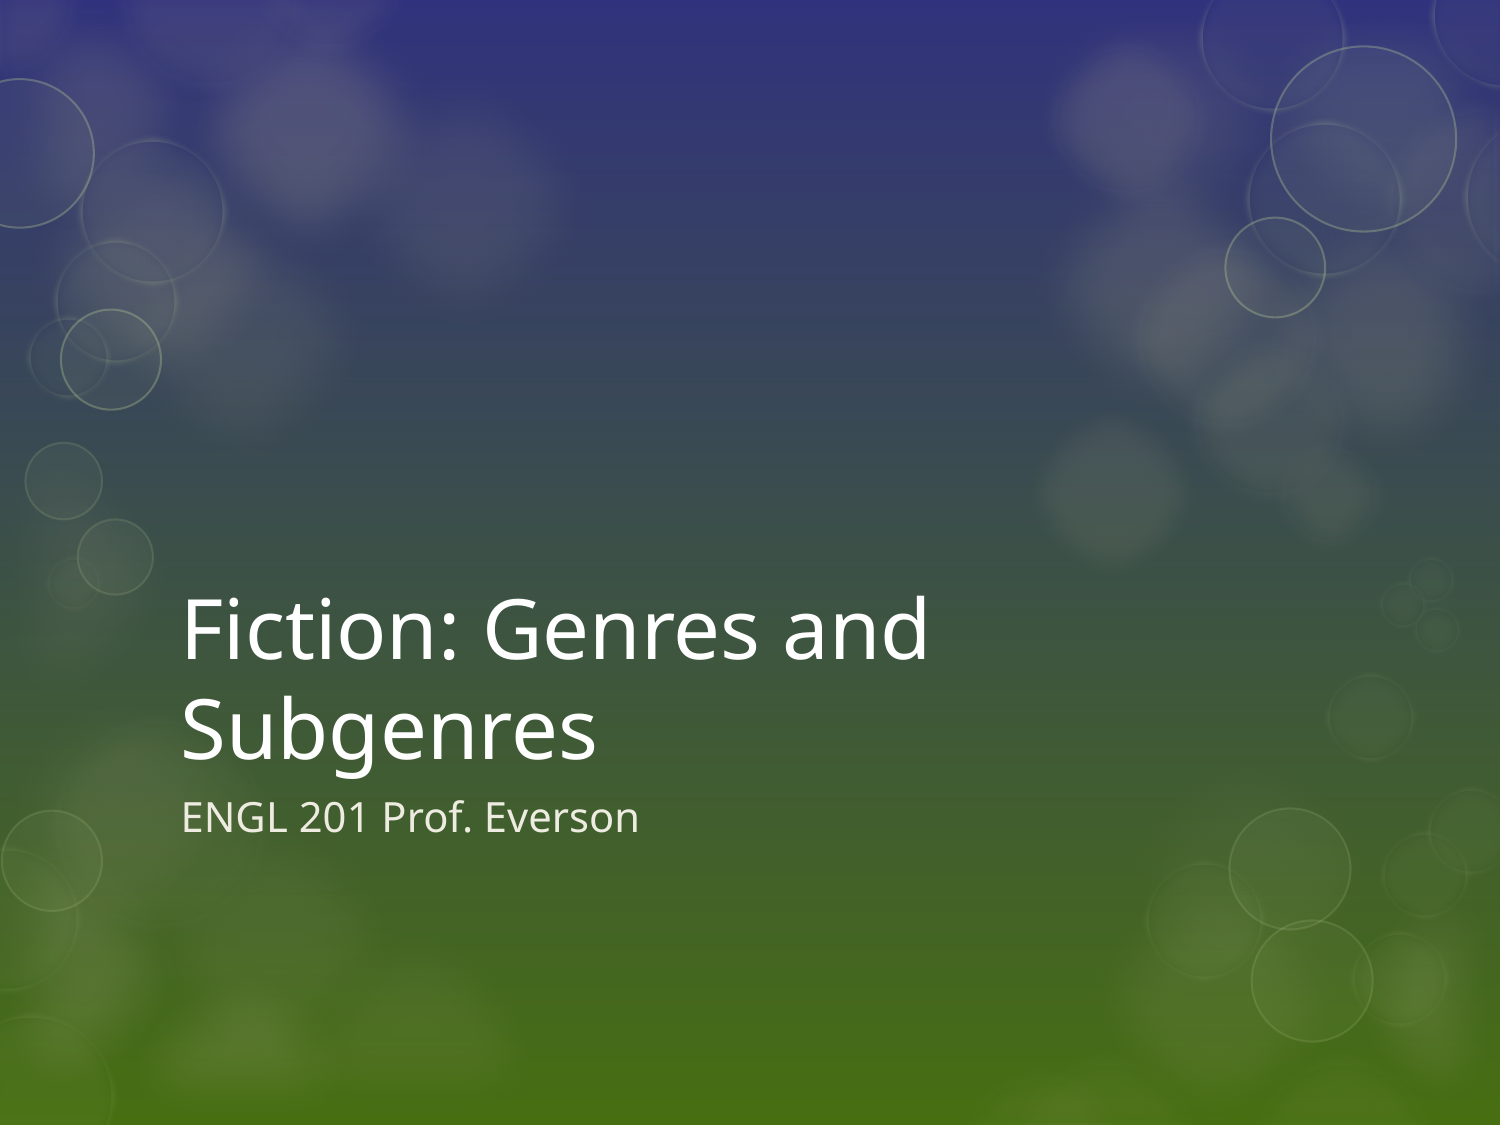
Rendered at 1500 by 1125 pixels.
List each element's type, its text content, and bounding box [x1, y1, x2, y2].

title Fiction: Genres and Subgenres [165, 542, 1334, 783]
subtitle ENGL 201 Prof. Everson [165, 783, 1334, 925]
